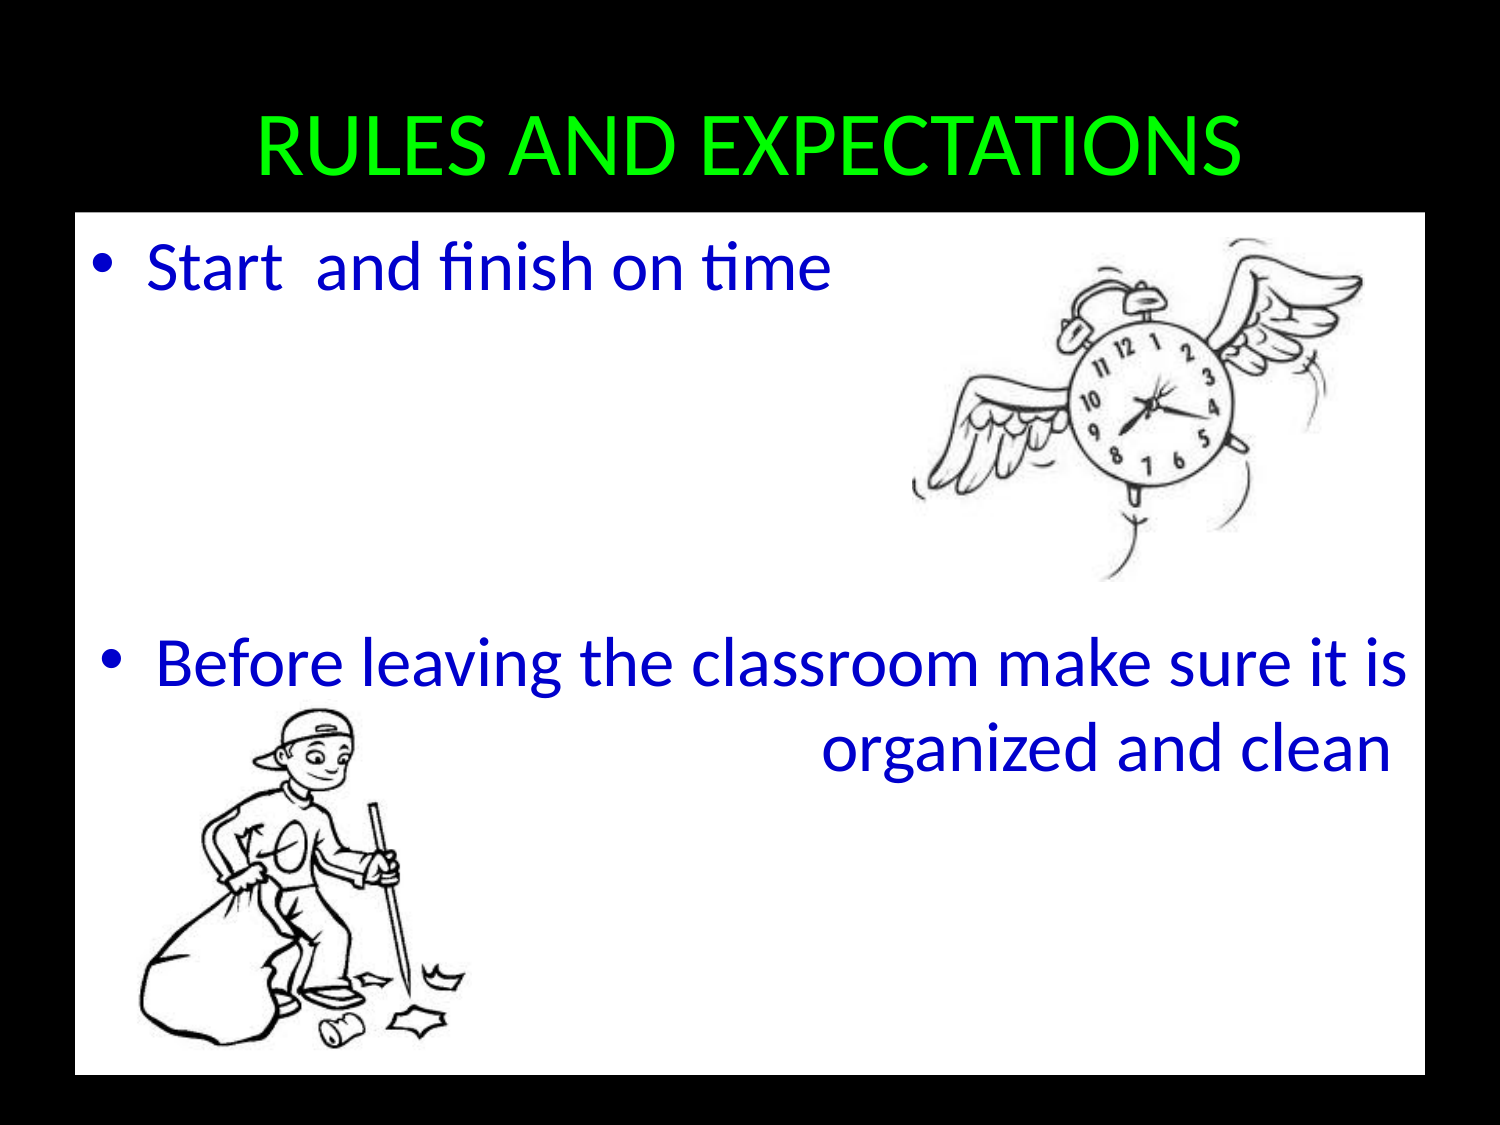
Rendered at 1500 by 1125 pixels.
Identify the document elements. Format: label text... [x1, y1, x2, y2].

picture [124, 699, 473, 1055]
picture [912, 237, 1365, 582]
title RULES AND EXPECTATIONS [75, 45, 1425, 212]
list Start and finish on time Before leaving the classroom make sure it is organized and clean [75, 212, 1425, 1075]
